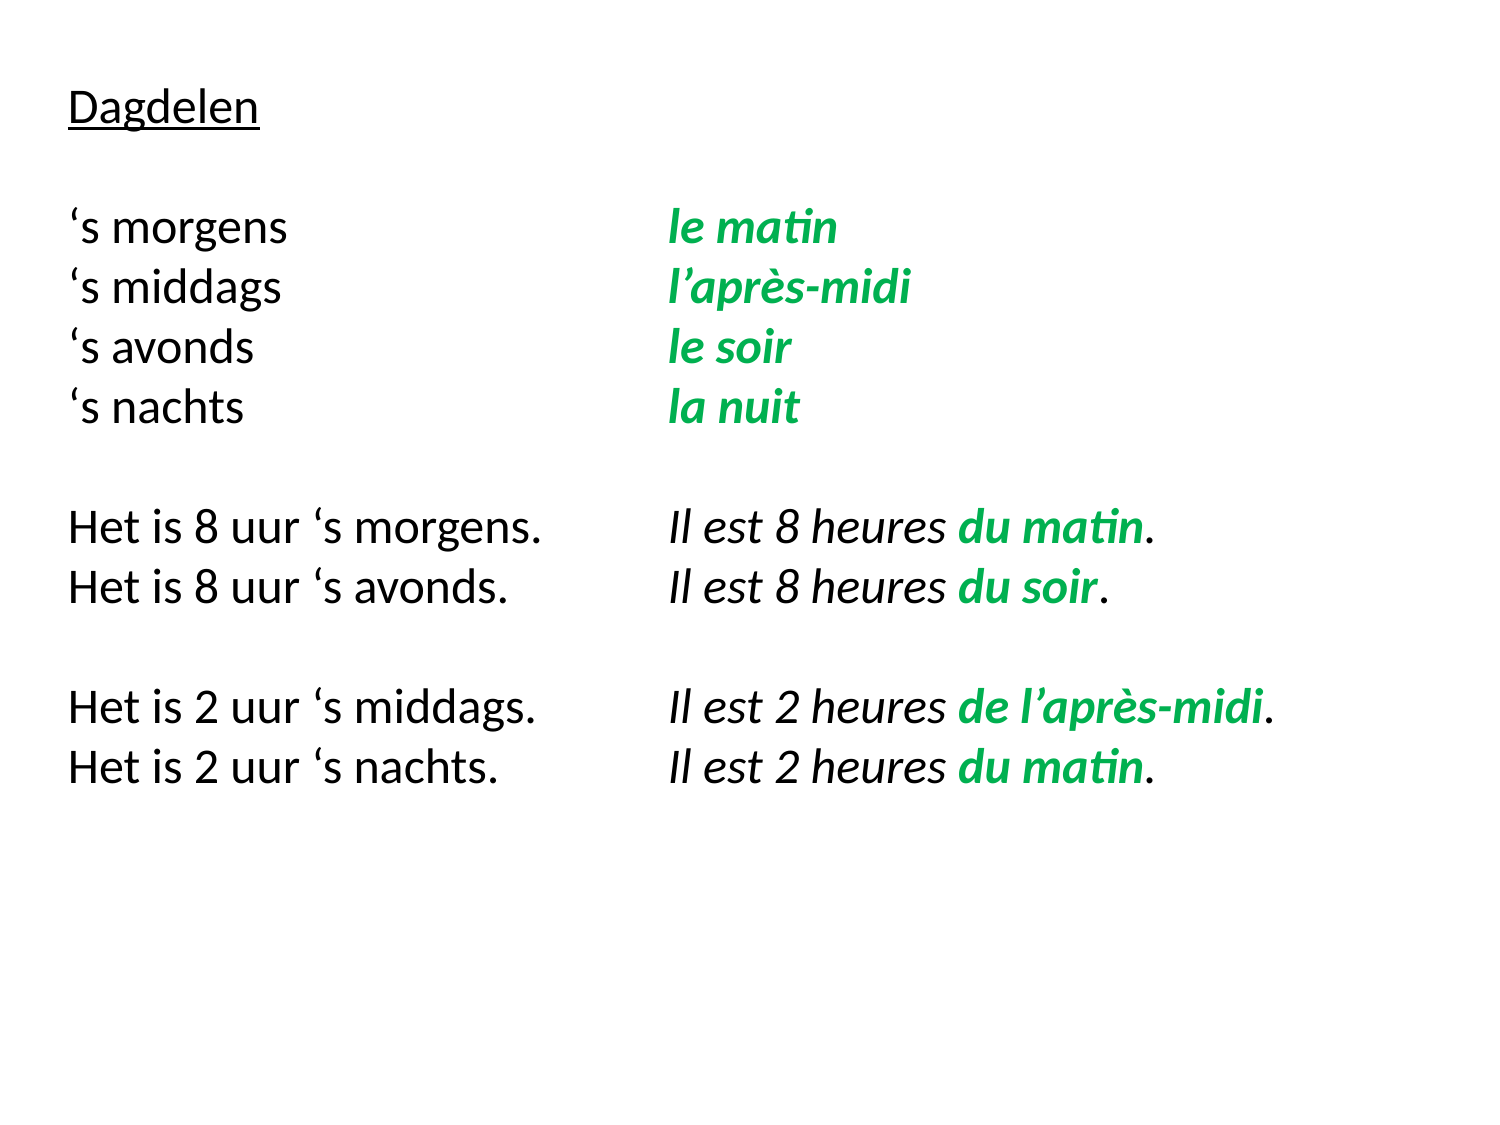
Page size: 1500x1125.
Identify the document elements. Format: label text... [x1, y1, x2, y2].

text_box Dagdelen ‘s morgens le matin ‘s middags l’après-midi ‘s avonds le soir ‘s nachts la nuit Het is 8 uur ‘s morgens. Il est 8 heures du matin. Het is 8 uur ‘s avonds. Il est 8 heures du soir. Het is 2 uur ‘s middags. Il est 2 heures de l’après-midi. Het is 2 uur ‘s nachts. Il est 2 heures du matin. [53, 66, 1447, 1024]
